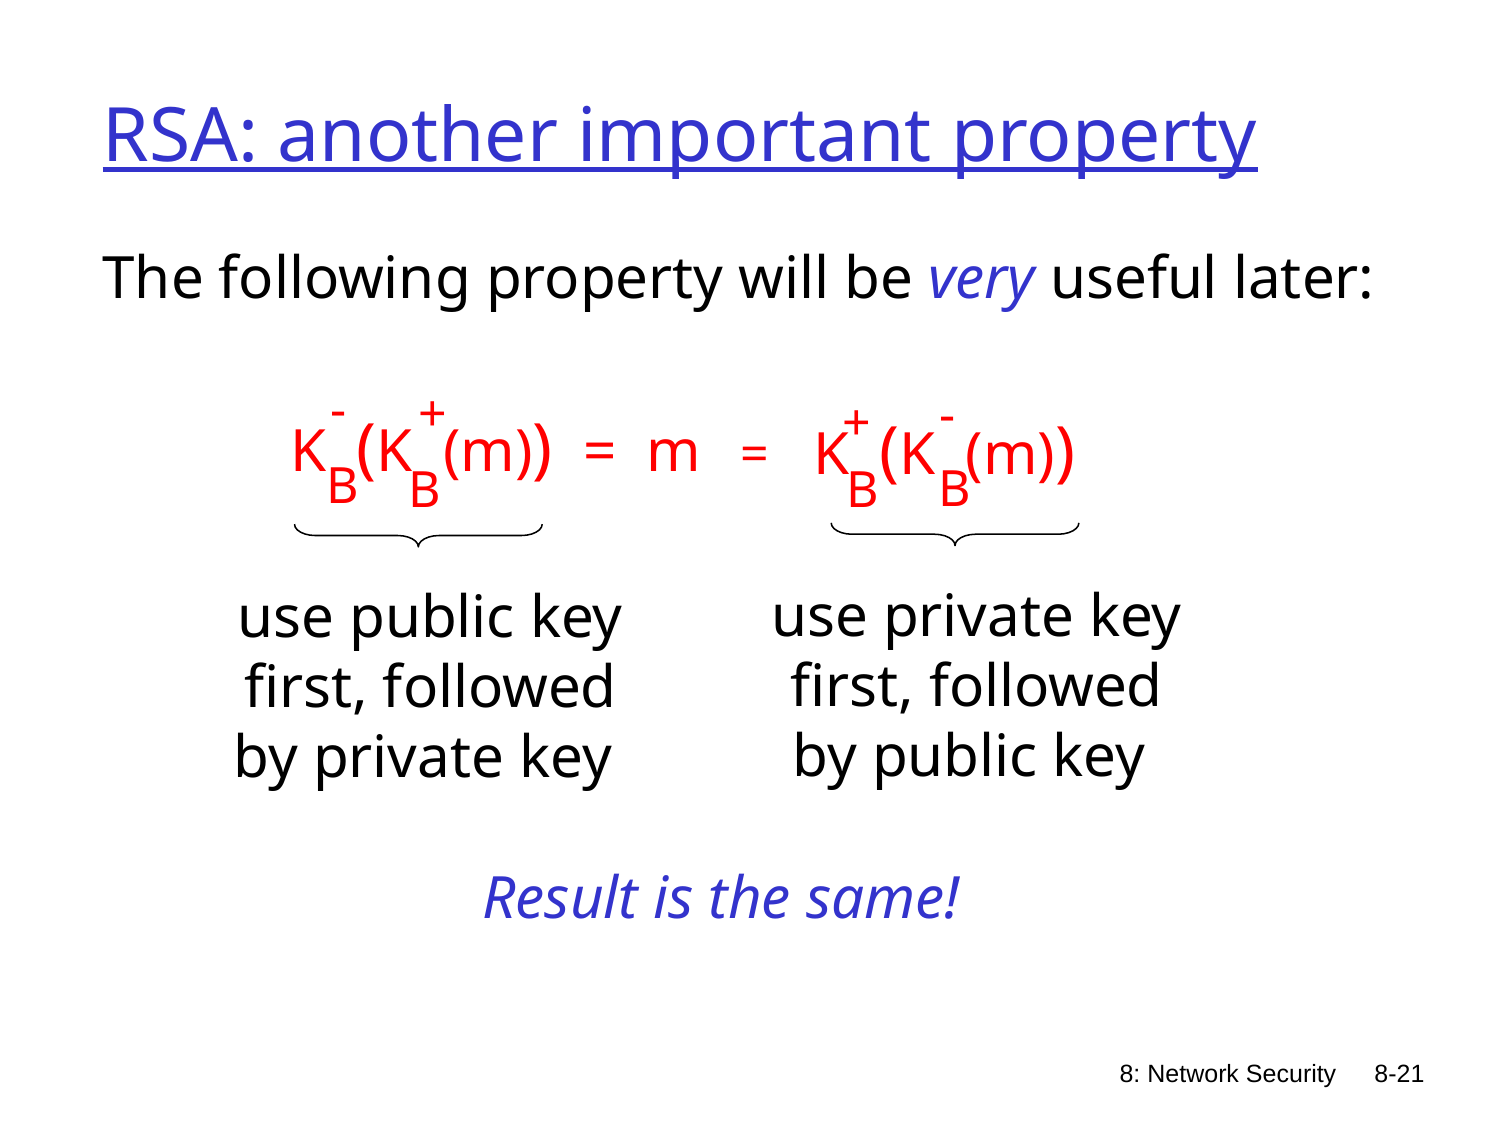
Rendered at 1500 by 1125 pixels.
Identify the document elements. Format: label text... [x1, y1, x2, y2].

text_box use public key first, followed by private key [190, 572, 670, 797]
text_box [294, 525, 542, 547]
text_box Result is the same! [444, 853, 1013, 938]
slide_number 8-21 [1320, 1050, 1440, 1099]
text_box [268, 370, 1132, 525]
text_box The following property will be very useful later: [87, 233, 1390, 319]
title RSA: another important property [87, 37, 1363, 225]
text_box use private key first, followed by public key [737, 570, 1216, 796]
text_box [831, 525, 1079, 546]
footer 8: Network Security [876, 1050, 1352, 1125]
